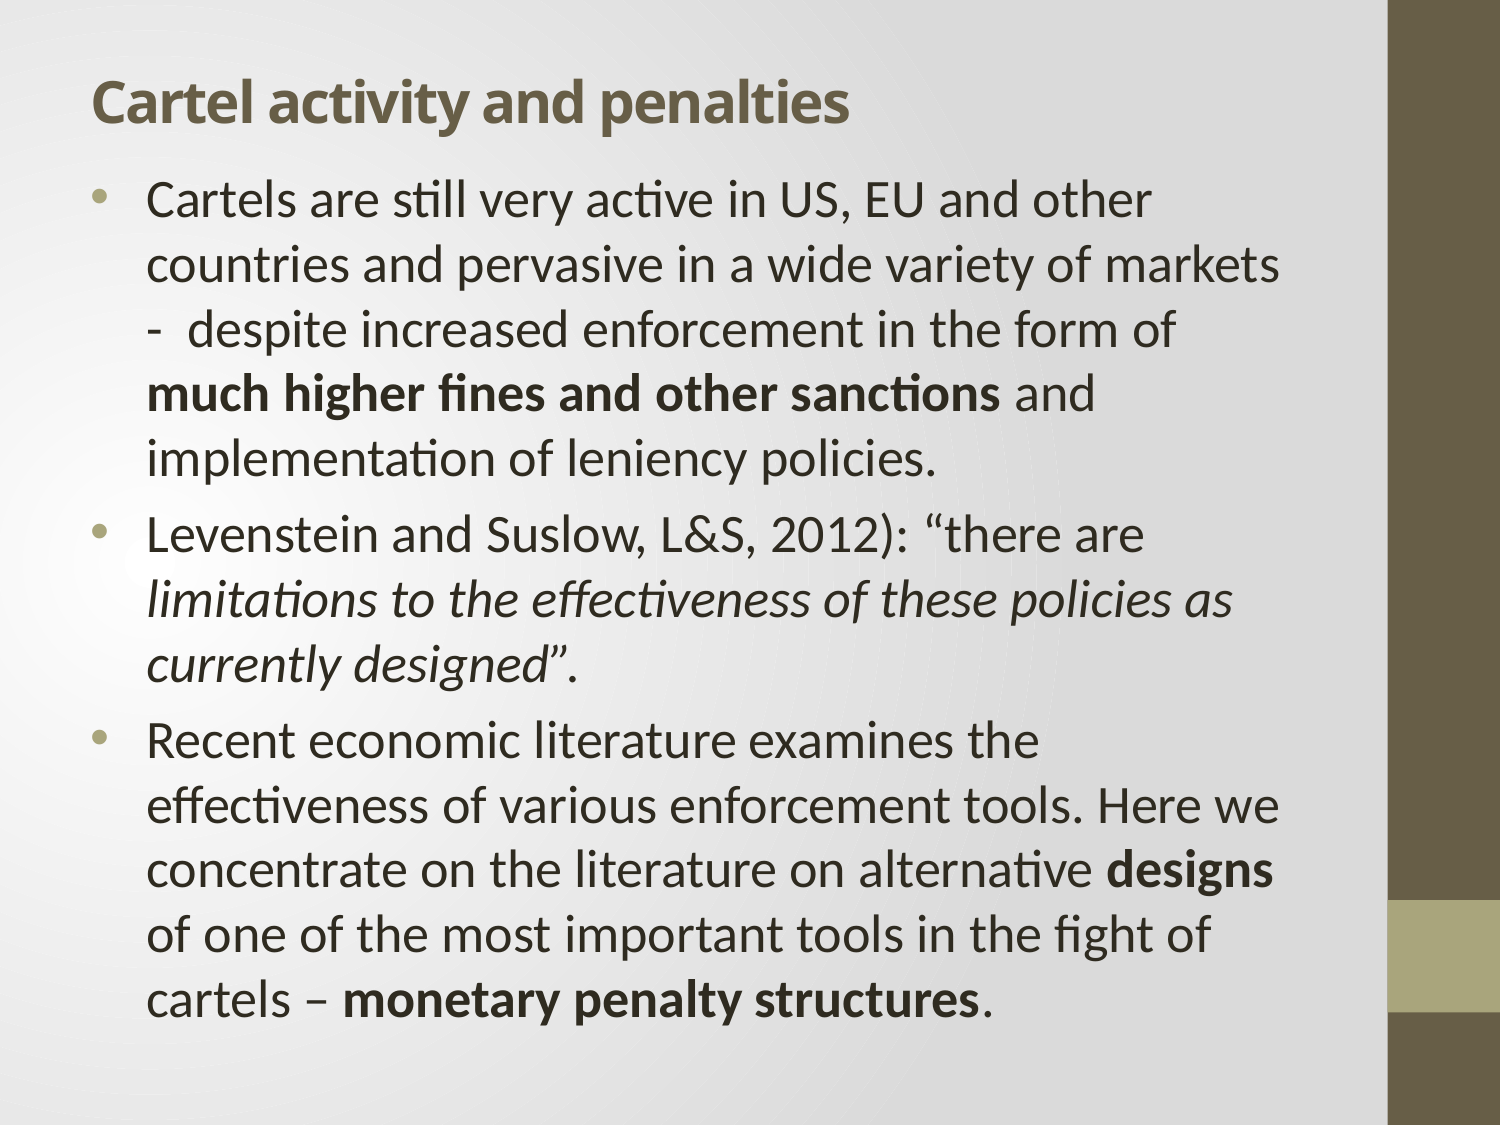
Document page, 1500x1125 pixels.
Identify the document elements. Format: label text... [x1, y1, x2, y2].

title Cartel activity and penalties [75, 45, 1325, 155]
list Cartels are still very active in US, EU and other countries and pervasive in a wide variety of markets - despite increased enforcement in the form of much higher fines and other sanctions and implementation of leniency policies. Levenstein and Suslow, L&S, 2012): “there are limitations to the effectiveness of these policies as currently designed”. Recent economic literature examines the effectiveness of various enforcement tools. Here we concentrate on the literature on alternative designs of one of the most important tools in the fight of cartels – monetary penalty structures. [75, 155, 1325, 1050]
